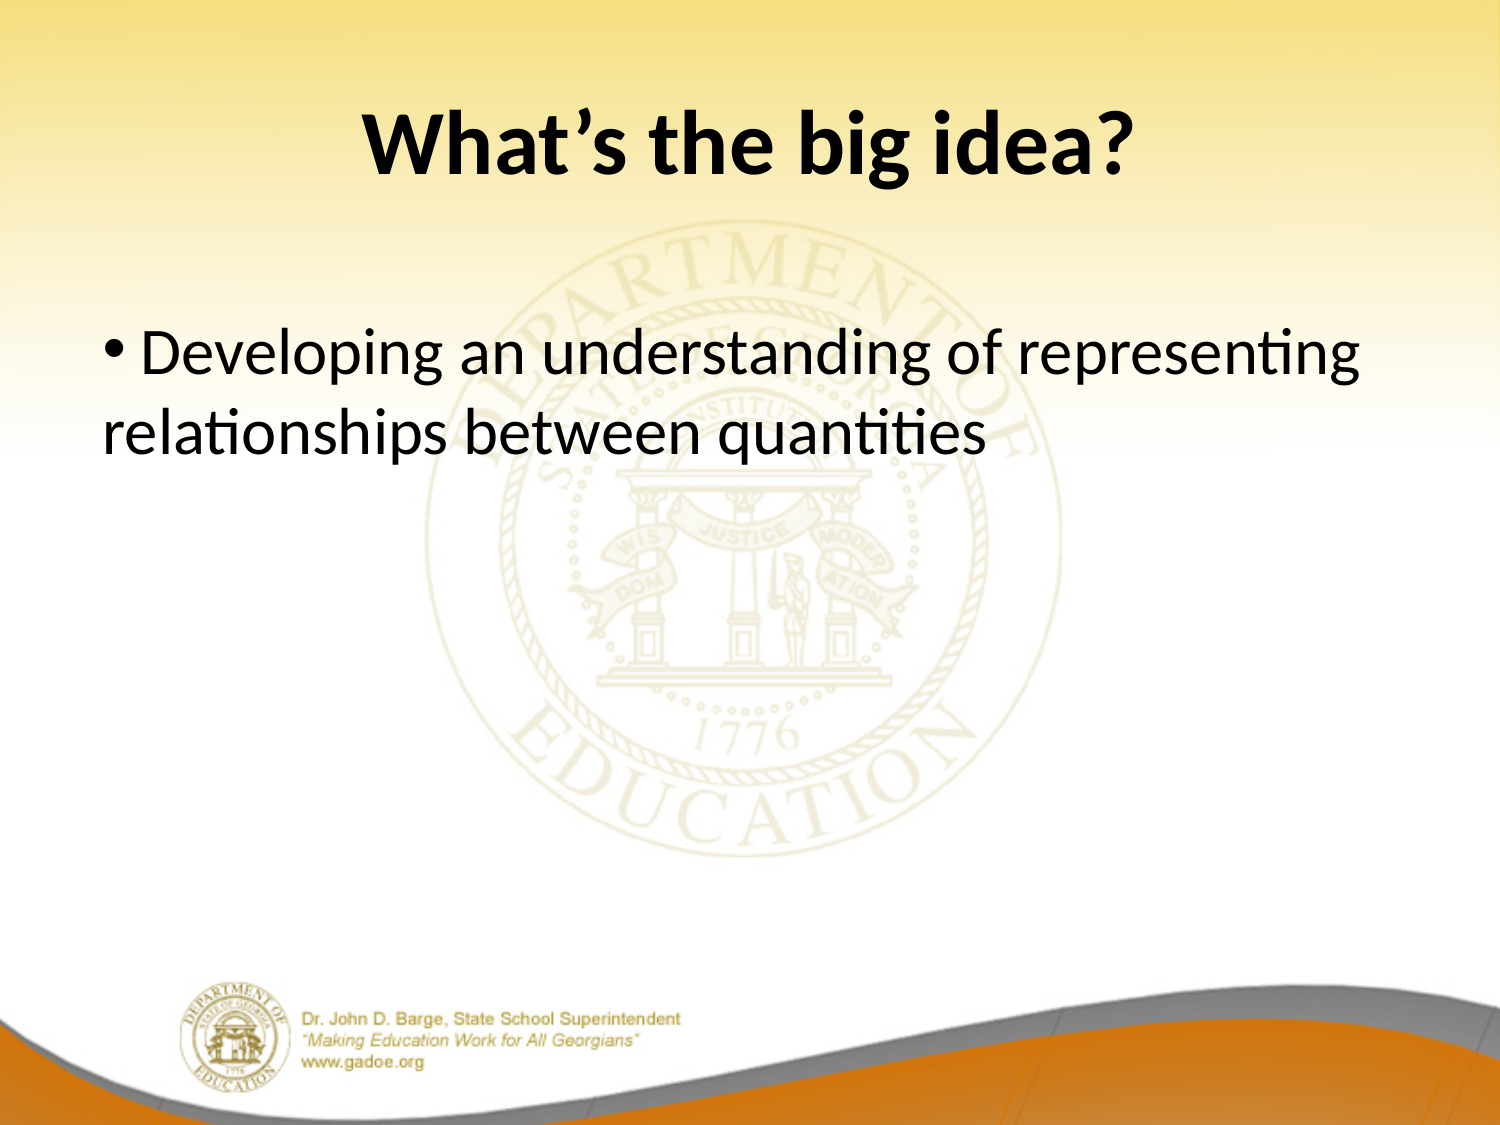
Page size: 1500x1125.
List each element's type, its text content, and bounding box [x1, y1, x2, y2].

subtitle Developing an understanding of representing relationships between quantities [87, 299, 1401, 926]
picture [0, 0, 1500, 1125]
title What’s the big idea? [112, 49, 1388, 226]
